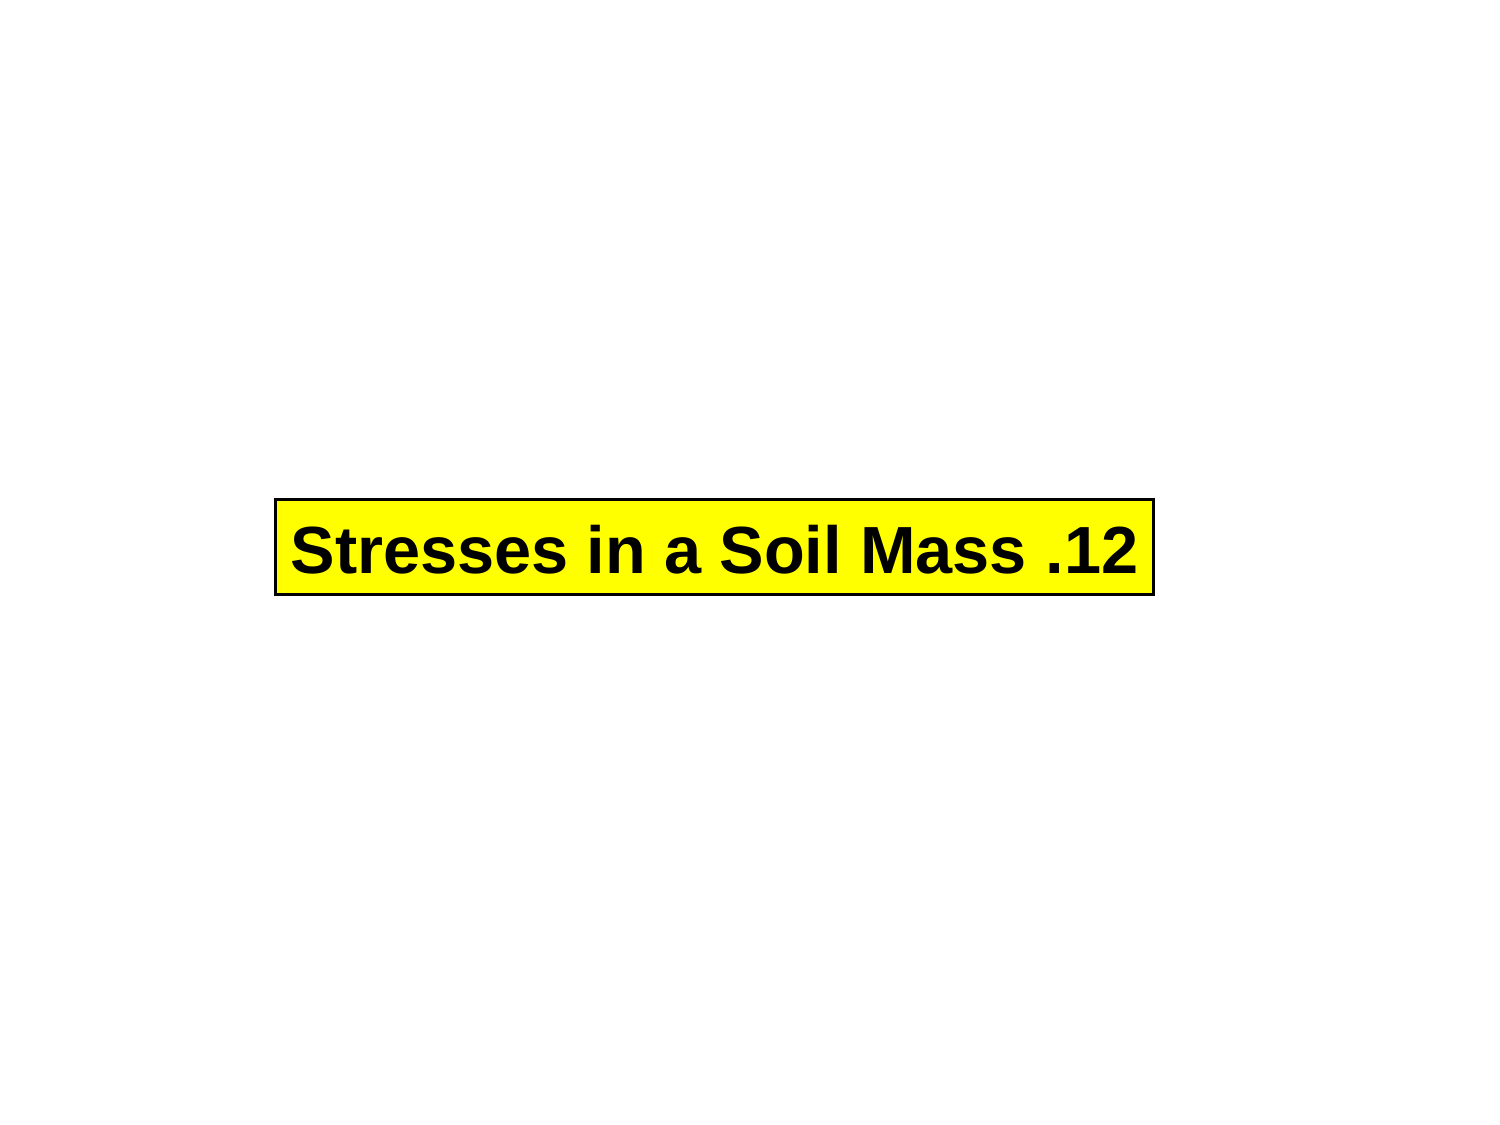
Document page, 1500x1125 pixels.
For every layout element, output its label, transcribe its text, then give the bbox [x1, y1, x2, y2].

text_box 12. Stresses in a Soil Mass [275, 499, 1154, 595]
